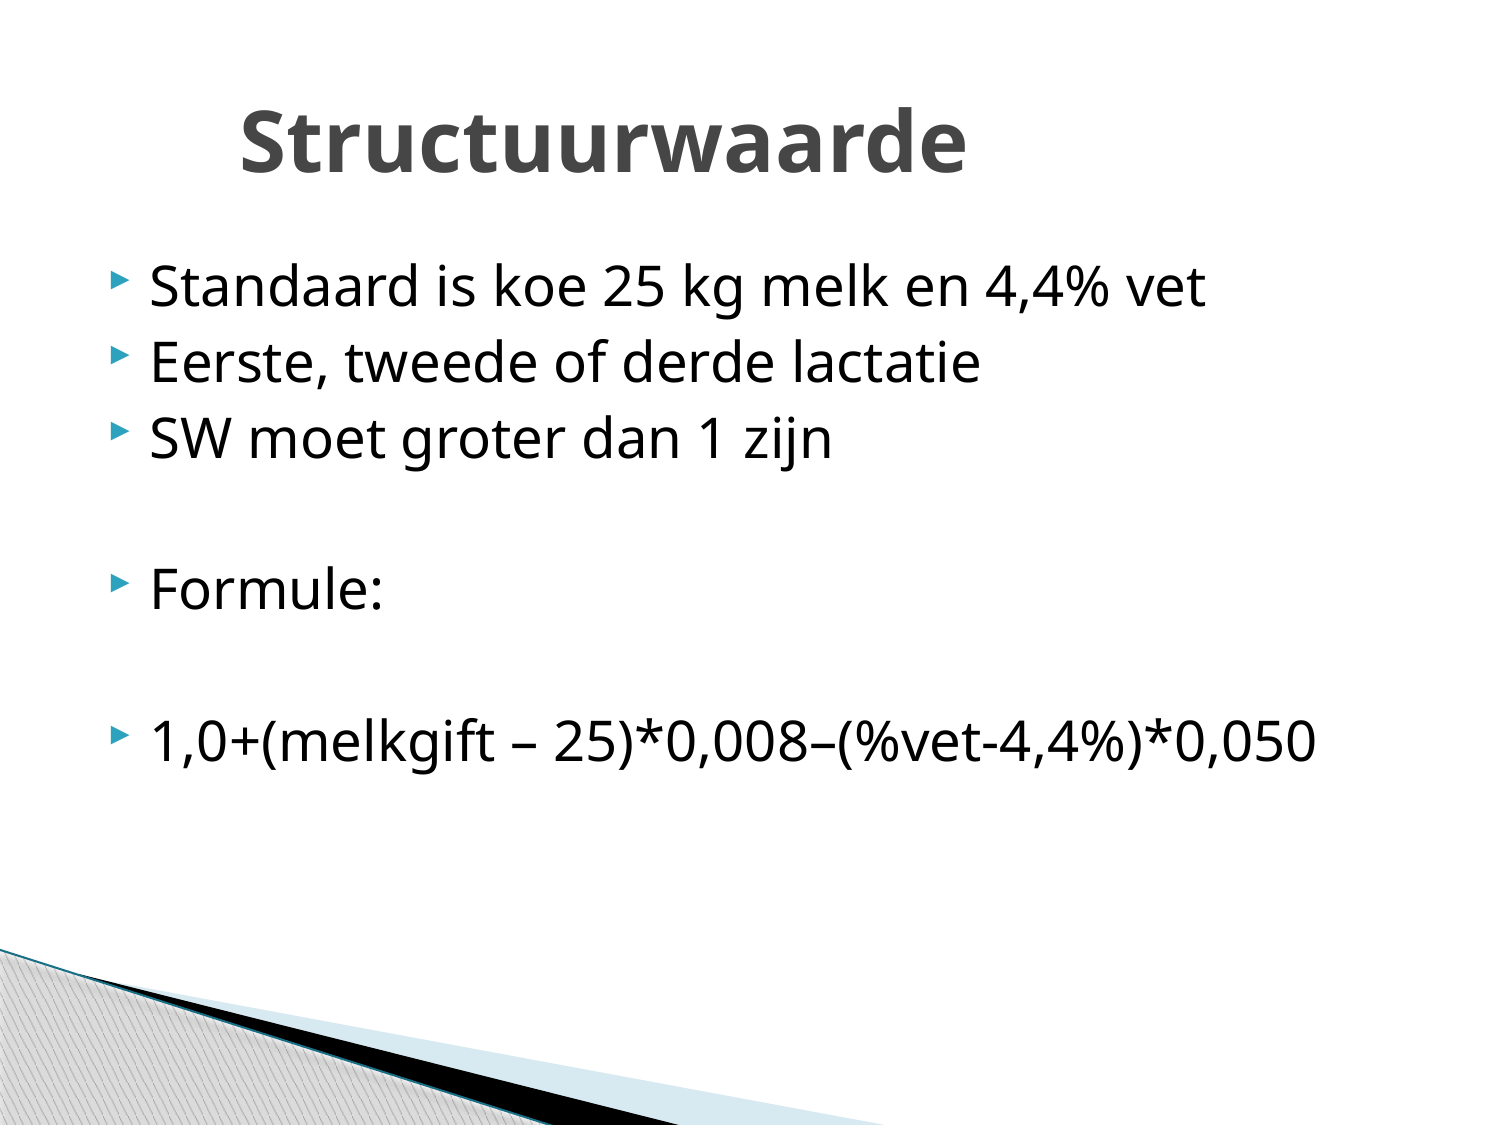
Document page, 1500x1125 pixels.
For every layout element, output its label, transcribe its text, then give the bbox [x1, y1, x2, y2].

title Structuurwaarde [75, 45, 1425, 233]
list Standaard is koe 25 kg melk en 4,4% vet Eerste, tweede of derde lactatie SW moet groter dan 1 zijn Formule: 1,0+(melkgift – 25)*0,008–(%vet-4,4%)*0,050 [75, 243, 1425, 986]
